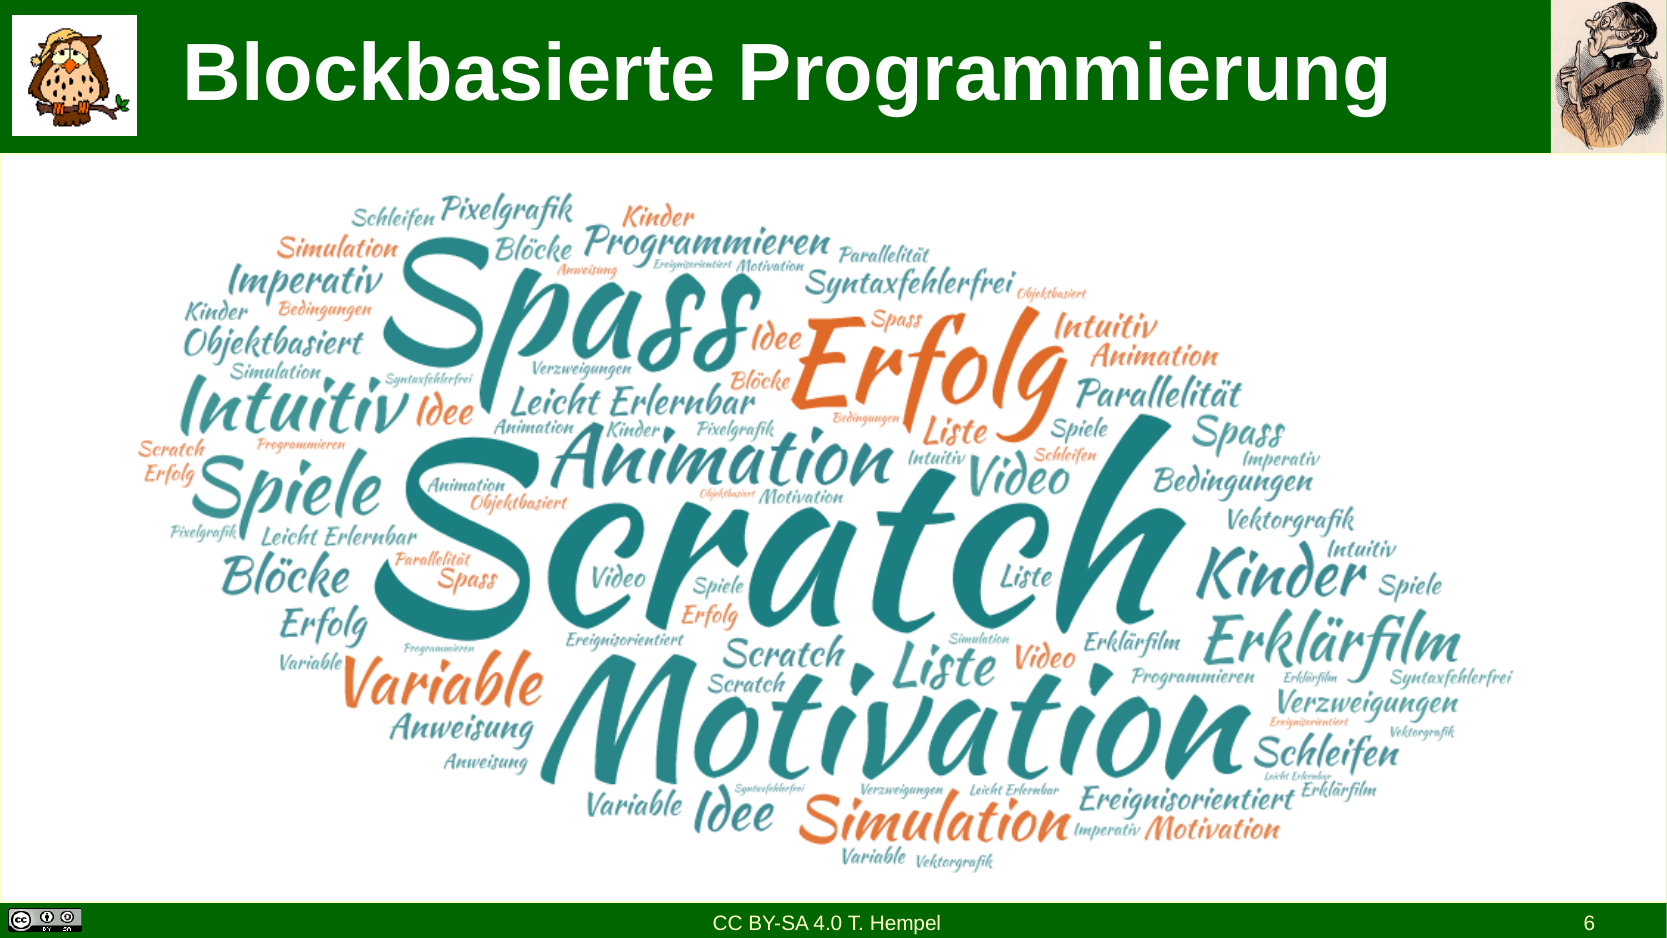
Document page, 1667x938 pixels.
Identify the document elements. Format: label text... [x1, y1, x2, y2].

slide_number 6 [1227, 901, 1616, 927]
picture [8, 908, 82, 932]
picture [12, 15, 137, 136]
title Blockbasierte Programmierung [167, 17, 1516, 125]
picture [1550, 0, 1667, 153]
picture [98, 162, 1568, 901]
footer CC BY-SA 4.0 T. Hempel [465, 909, 1188, 927]
